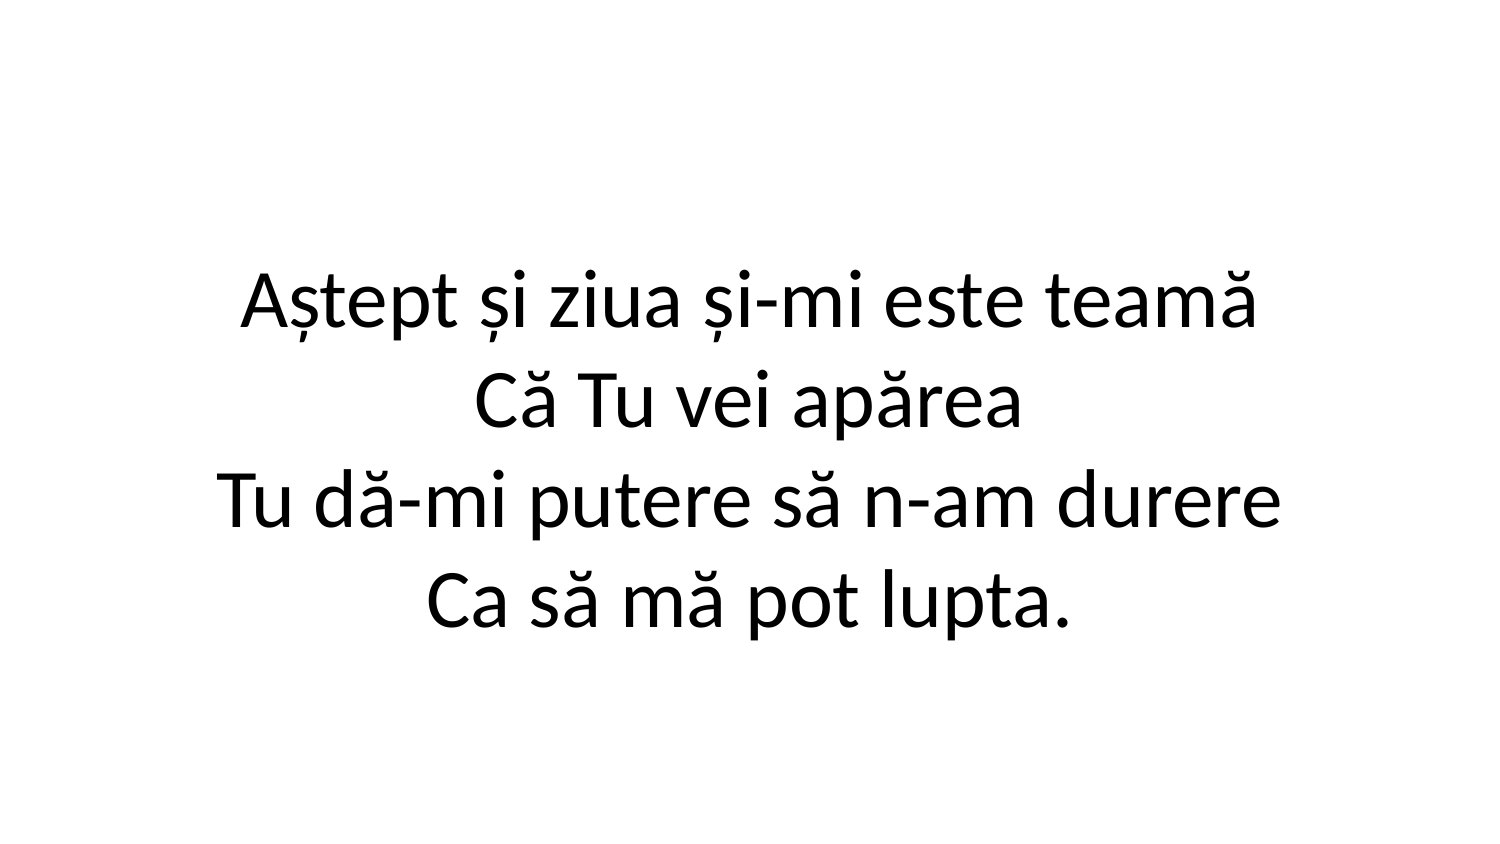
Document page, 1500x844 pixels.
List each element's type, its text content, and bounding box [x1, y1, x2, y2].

text_box Aștept și ziua și-mi este teamă Că Tu vei apărea Tu dă-mi putere să n-am durere Ca să mă pot lupta. [201, 192, 1299, 652]
